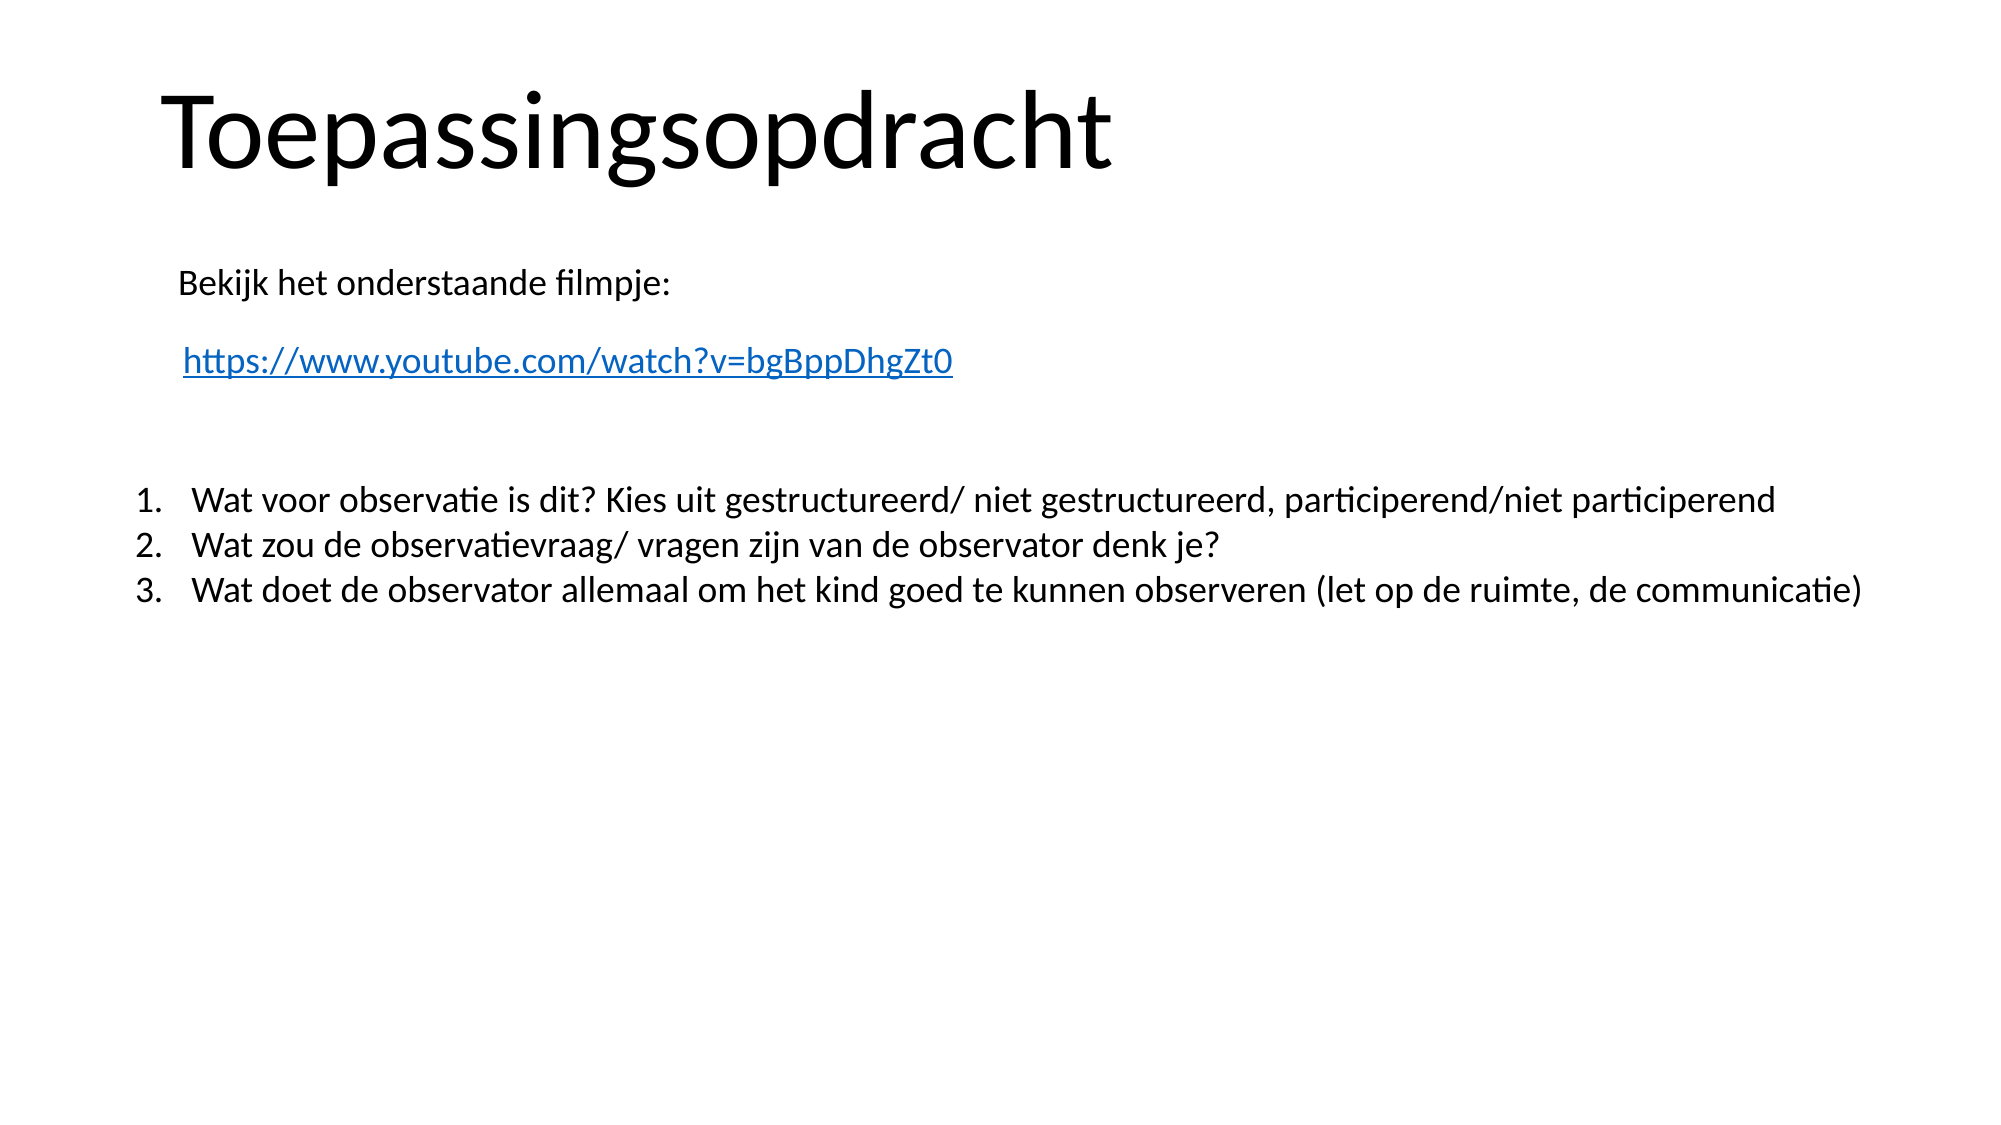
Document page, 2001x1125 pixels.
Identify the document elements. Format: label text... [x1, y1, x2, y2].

text_box Toepassingsopdracht [145, 48, 1130, 199]
text_box Bekijk het onderstaande filmpje: [163, 251, 1421, 311]
text_box https://www.youtube.com/watch?v=bgBppDhgZt0 [168, 325, 969, 389]
text_box Wat voor observatie is dit? Kies uit gestructureerd/ niet gestructureerd, participerend/niet participerend Wat zou de observatievraag/ vragen zijn van de observator denk je? Wat doet de observator allemaal om het kind goed te kunnen observeren (let op de ruimte, de communicatie) [120, 468, 1880, 618]
